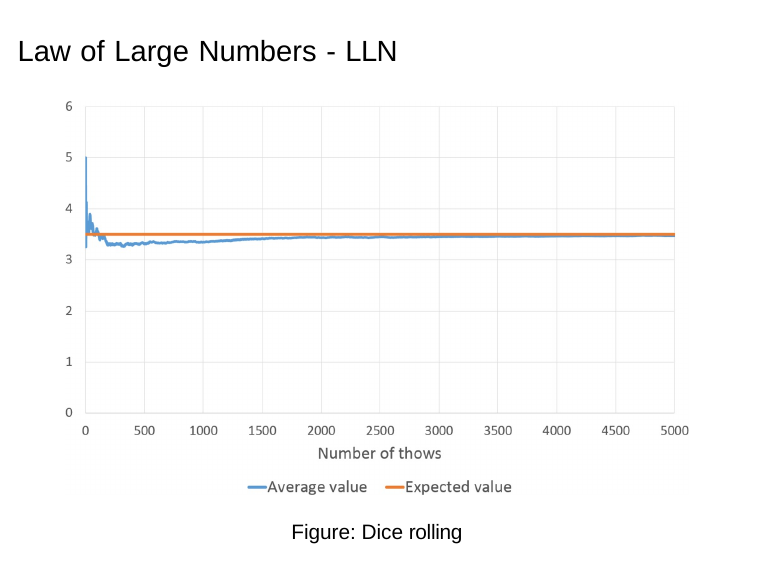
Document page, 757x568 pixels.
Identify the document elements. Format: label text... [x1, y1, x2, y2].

text_box Law of Large Numbers - LLN [15, 29, 403, 68]
picture [65, 101, 689, 495]
text_box Figure: Dice rolling [289, 516, 467, 544]
